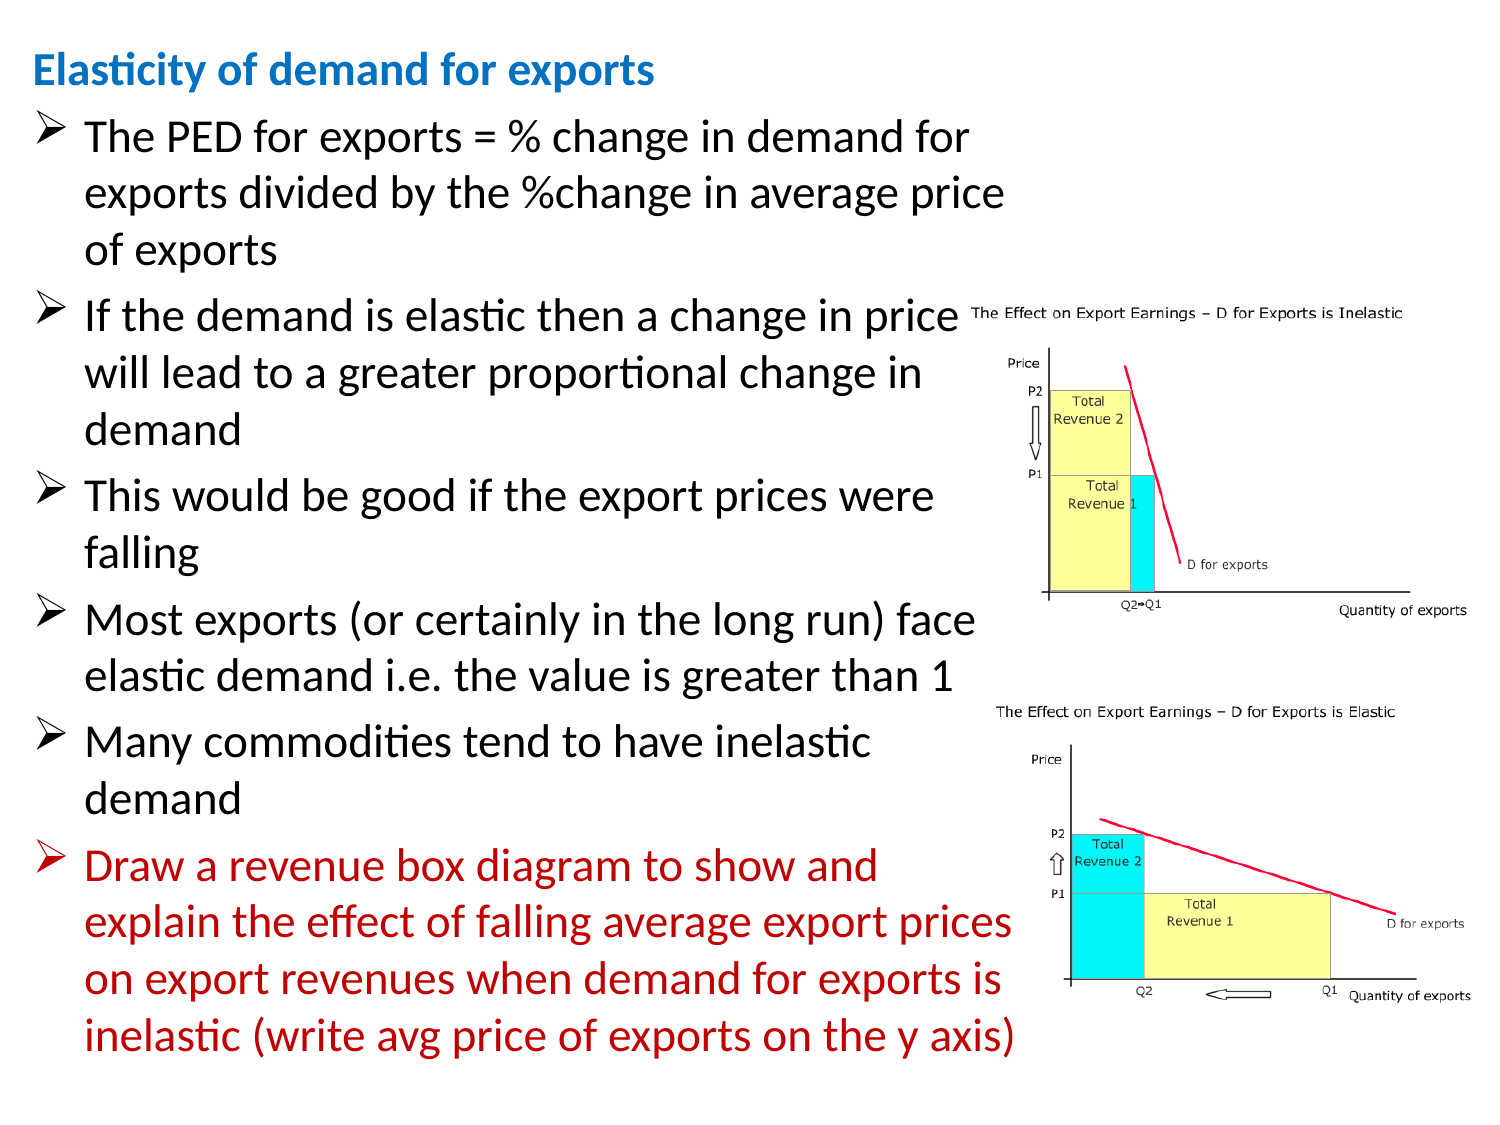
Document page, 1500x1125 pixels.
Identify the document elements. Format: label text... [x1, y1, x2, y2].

list Elasticity of demand for exports The PED for exports = % change in demand for exports divided by the %change in average price of exports If the demand is elastic then a change in price will lead to a greater proportional change in demand This would be good if the export prices were falling Most exports (or certainly in the long run) face elastic demand i.e. the value is greater than 1 Many commodities tend to have inelastic demand Draw a revenue box diagram to show and explain the effect of falling average export prices on export revenues when demand for exports is inelastic (write avg price of exports on the y axis) [17, 30, 1034, 1094]
picture [991, 700, 1476, 1009]
picture [962, 302, 1472, 622]
